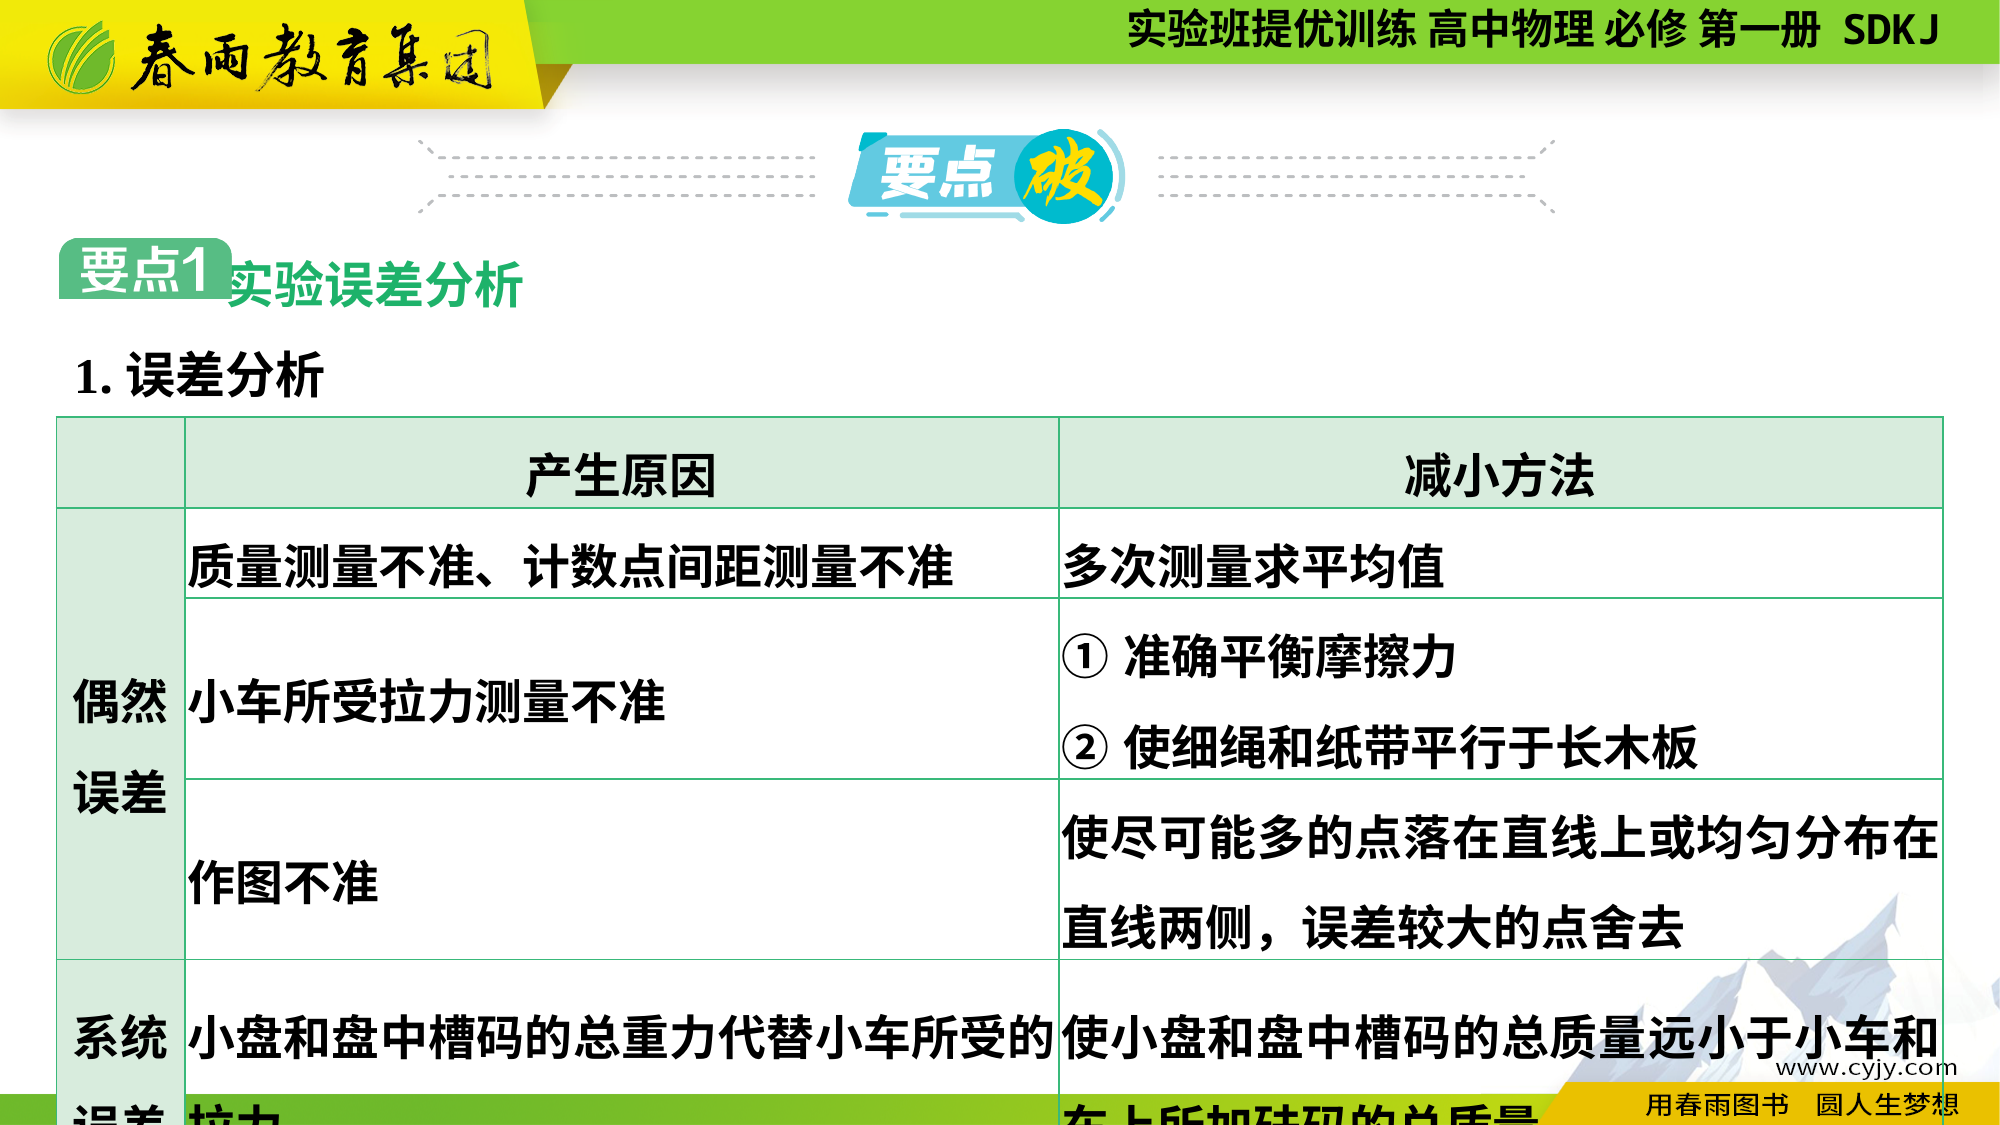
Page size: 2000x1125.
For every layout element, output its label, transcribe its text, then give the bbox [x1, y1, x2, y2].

table_cell 质量测量不准、计数点间距测量不准 [186, 509, 1058, 597]
table_cell 小盘和盘中槽码的总重力代替小车所受的拉力 [186, 960, 1058, 1125]
picture [0, 0, 2000, 1125]
table_cell 使尽可能多的点落在直线上或均匀分布在直线两侧，误差较大的点舍去 [1060, 780, 1942, 959]
table_cell 小车所受拉力测量不准 [186, 599, 1058, 778]
table_cell 多次测量求平均值 [1060, 509, 1942, 597]
list 实验误差分析 1.误差分析 [59, 216, 1944, 414]
table_cell 偶然 误差 [57, 509, 184, 959]
table_header [57, 418, 184, 507]
table_cell 作图不准 [186, 780, 1058, 959]
table_header 减小方法 [1060, 418, 1942, 507]
table_cell 使小盘和盘中槽码的总质量远小于小车和车上所加砝码的总质量 [1060, 960, 1942, 1125]
table_header 产生原因 [186, 418, 1058, 507]
table_cell ①准确平衡摩擦力 ②使细绳和纸带平行于长木板 [1060, 599, 1942, 778]
table_cell 系统 误差 [57, 960, 184, 1125]
